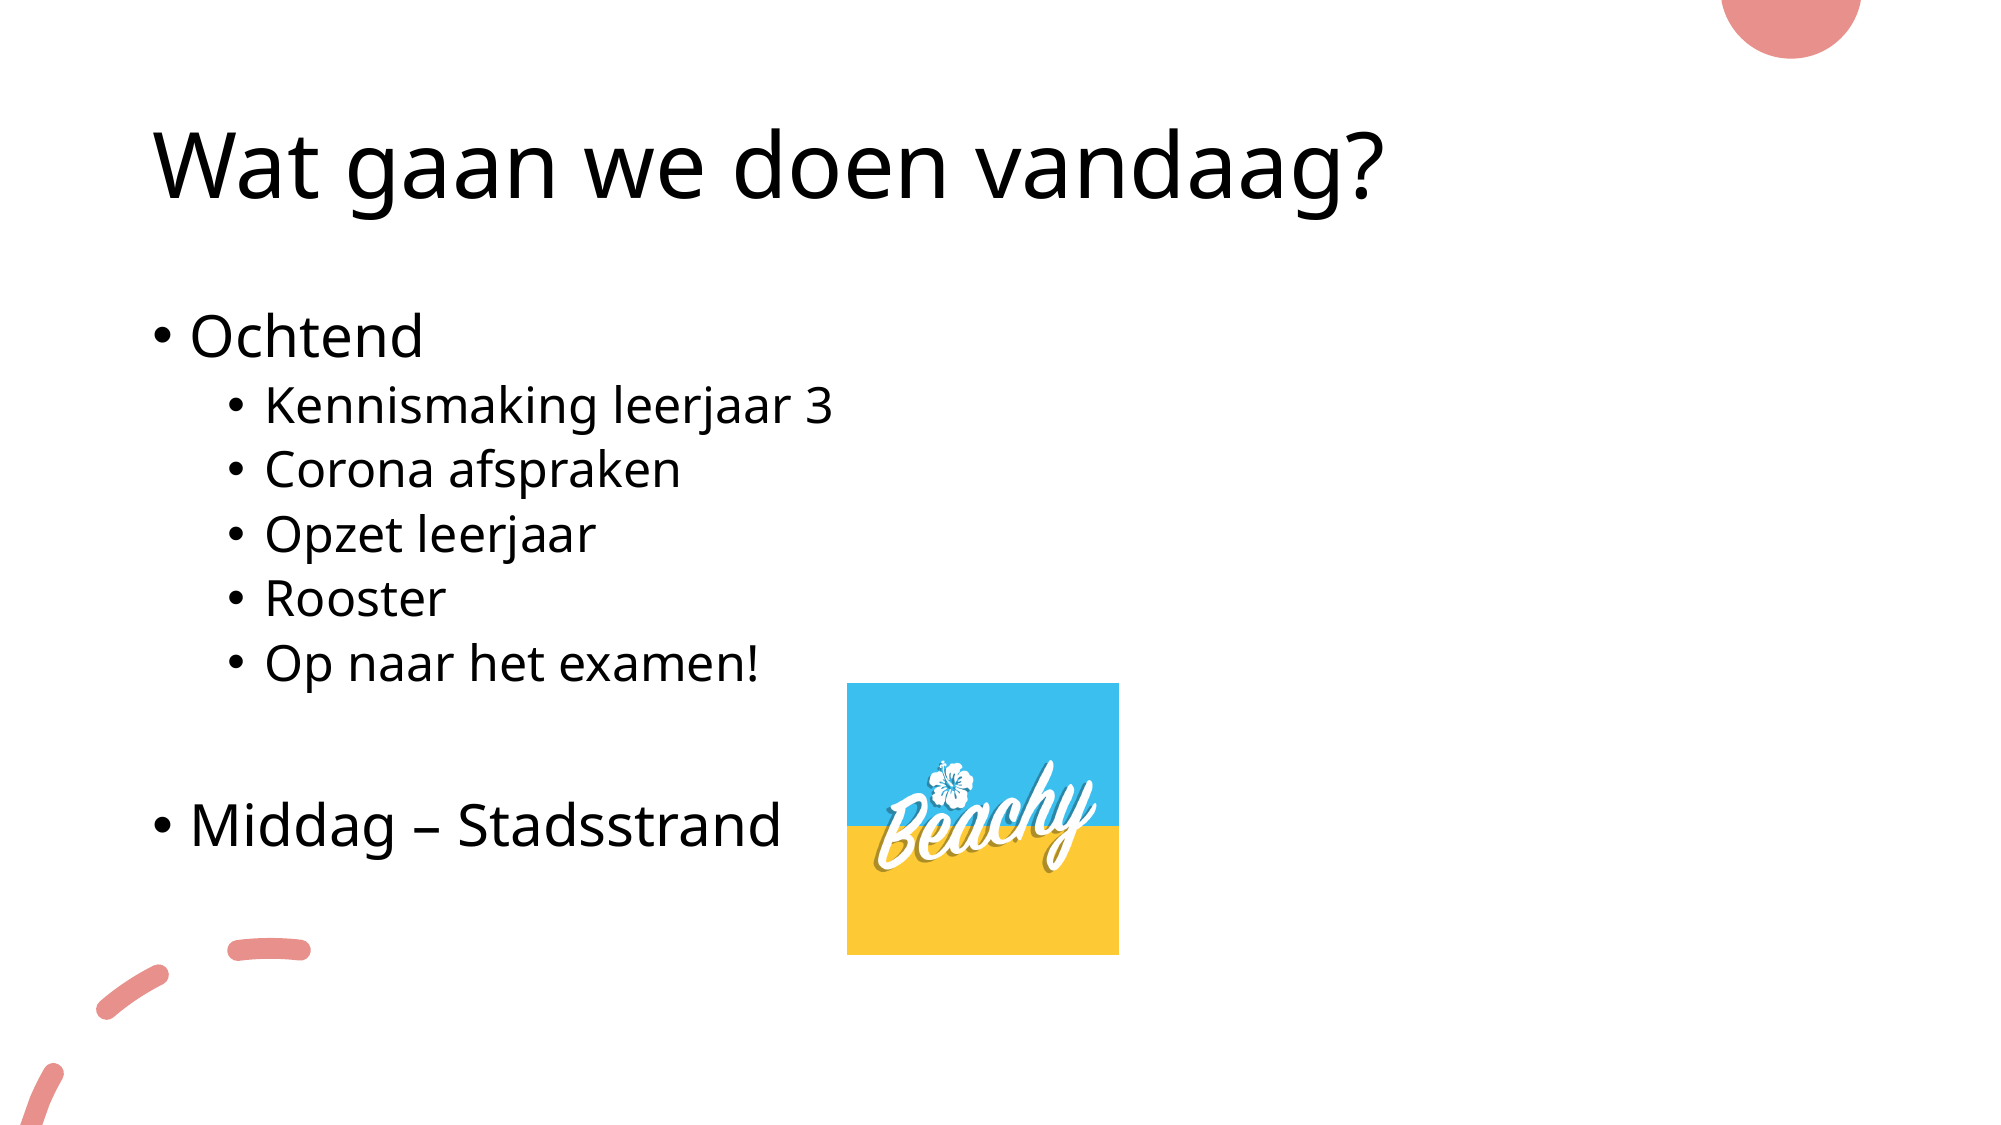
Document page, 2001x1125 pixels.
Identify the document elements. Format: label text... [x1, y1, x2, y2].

title Wat gaan we doen vandaag? [137, 59, 1863, 278]
list Ochtend Kennismaking leerjaar 3 Corona afspraken Opzet leerjaar Rooster Op naar het examen! Middag – Stadsstrand [137, 299, 1863, 933]
picture [847, 683, 1119, 955]
